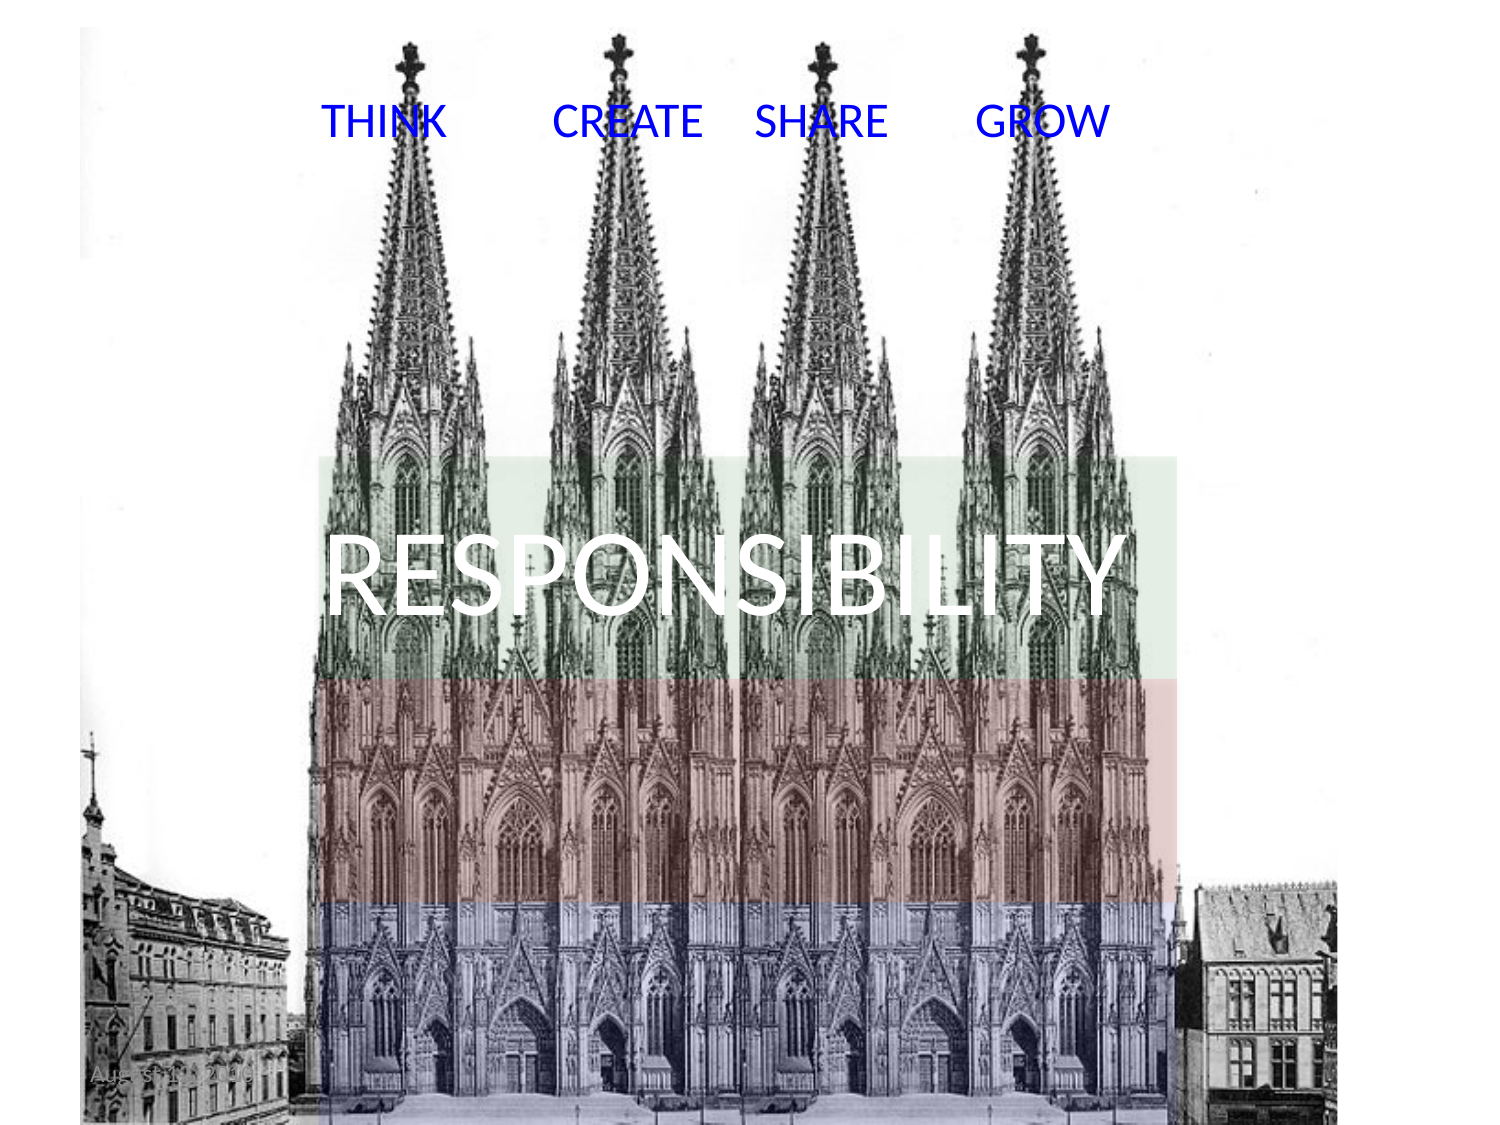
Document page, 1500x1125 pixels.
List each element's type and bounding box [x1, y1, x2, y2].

picture [739, 27, 1338, 1125]
list [74, 27, 737, 1125]
